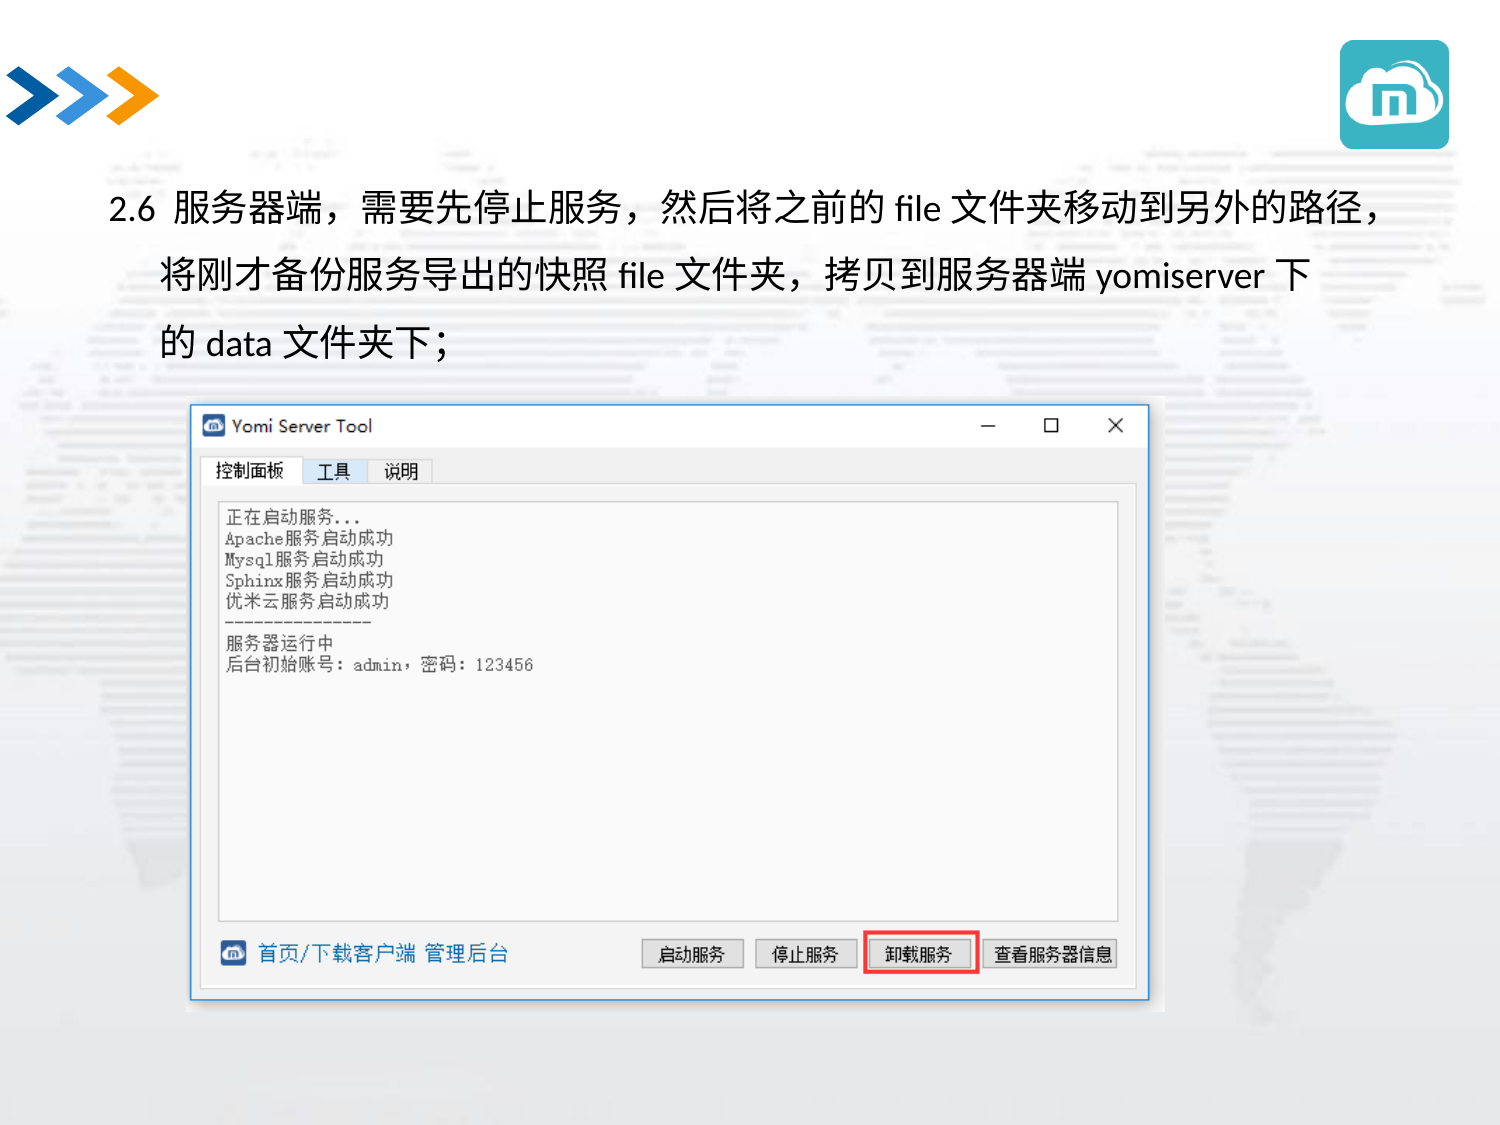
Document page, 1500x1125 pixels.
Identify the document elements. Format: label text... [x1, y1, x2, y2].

picture [0, 0, 1500, 1125]
text_box 2.6 服务器端，需要先停止服务，然后将之前的file文件夹移动到另外的路径， 将刚才备份服务导出的快照file文件夹，拷贝到服务器端yomiserver下 的data文件夹下； [93, 153, 1416, 372]
